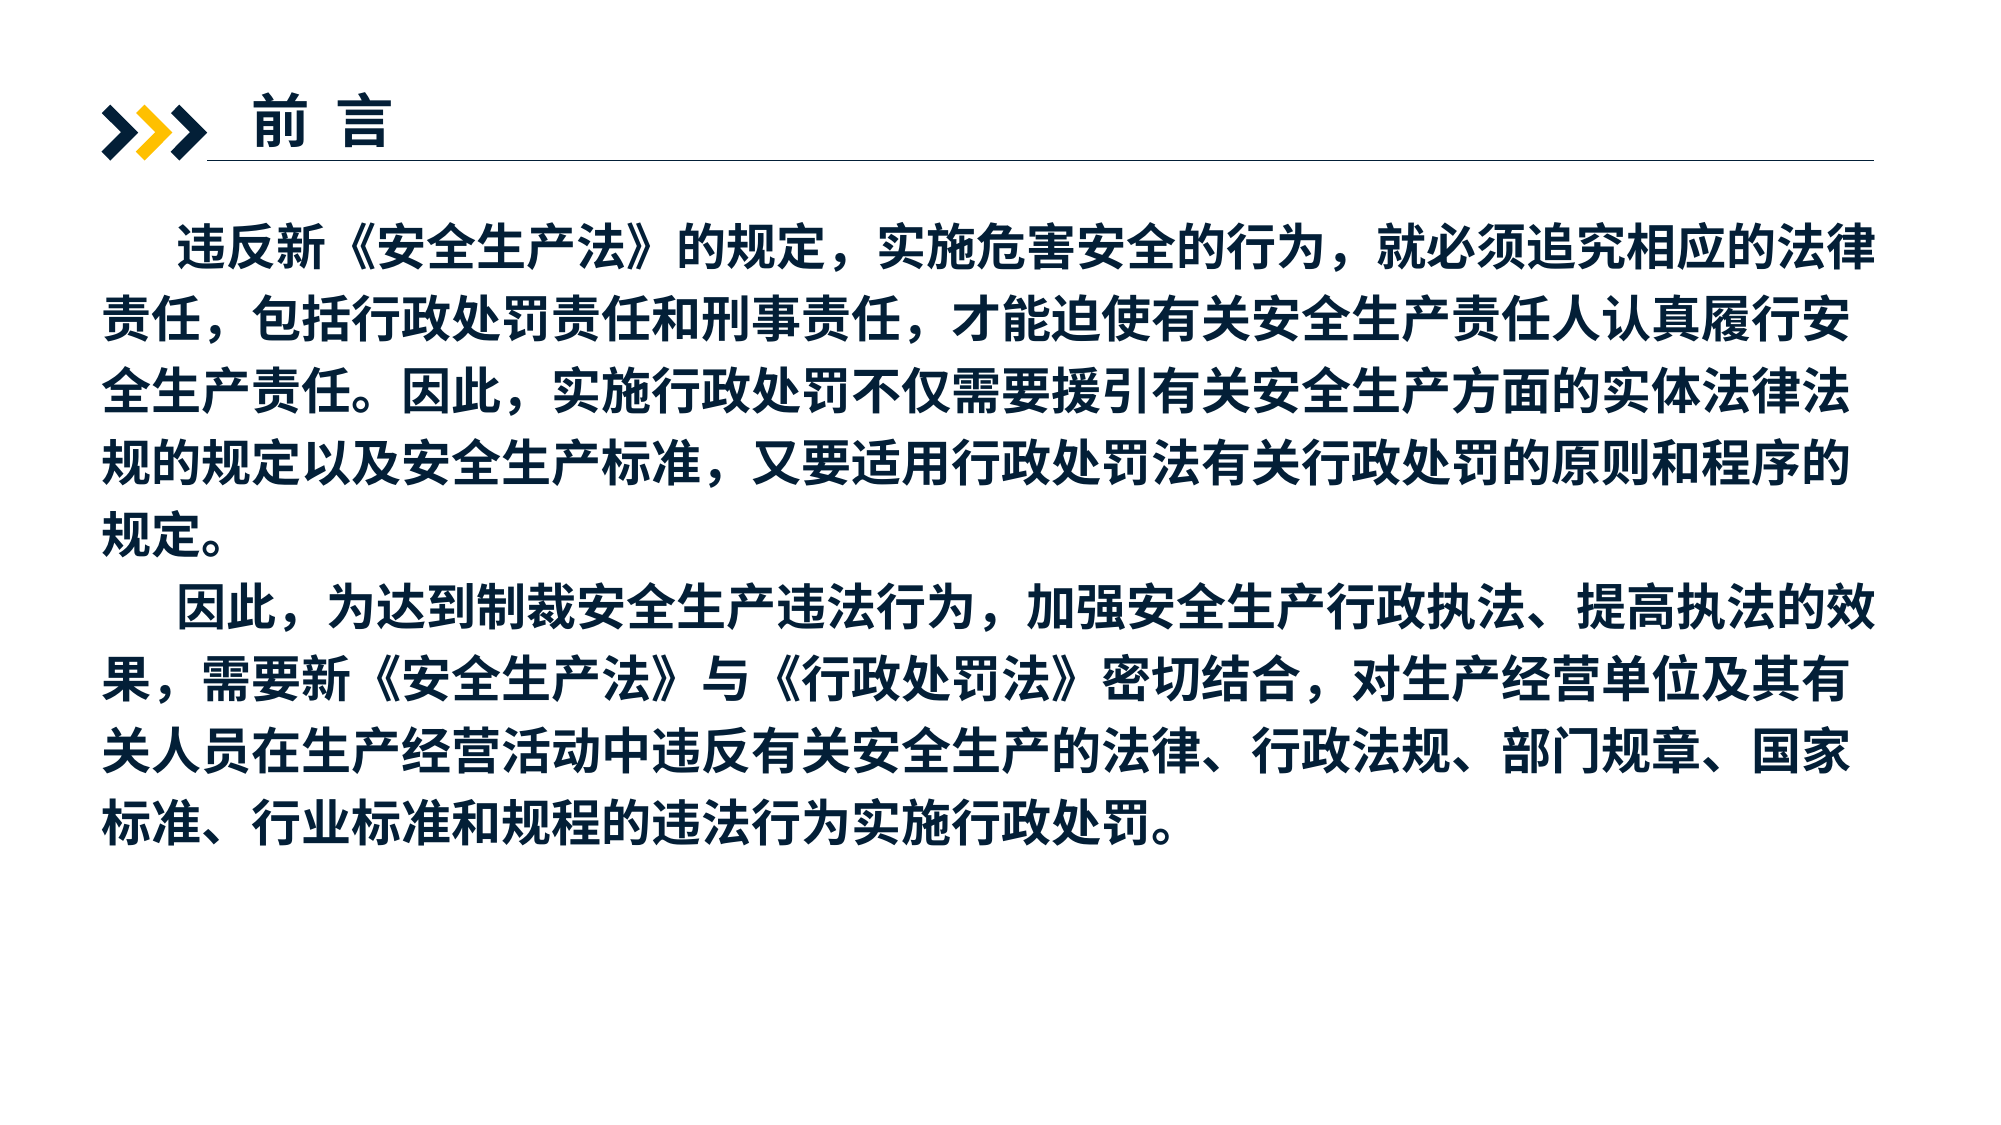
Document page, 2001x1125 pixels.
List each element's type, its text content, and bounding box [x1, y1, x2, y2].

text_box 违反新《安全生产法》的规定，实施危害安全的行为，就必须追究相应的法律责任，包括行政处罚责任和刑事责任，才能迫使有关安全生产责任人认真履行安全生产责任。因此，实施行政处罚不仅需要援引有关安全生产方面的实体法律法规的规定以及安全生产标准，又要适用行政处罚法有关行政处罚的原则和程序的规定。 因此，为达到制裁安全生产违法行为，加强安全生产行政执法、提高执法的效果，需要新《安全生产法》与《行政处罚法》密切结合，对生产经营单位及其有关人员在生产经营活动中违反有关安全生产的法律、行政法规、部门规章、国家标准、行业标准和规程的违法行为实施行政处罚。 [86, 196, 1914, 859]
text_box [101, 104, 1875, 161]
text_box 前 言 [239, 78, 427, 104]
